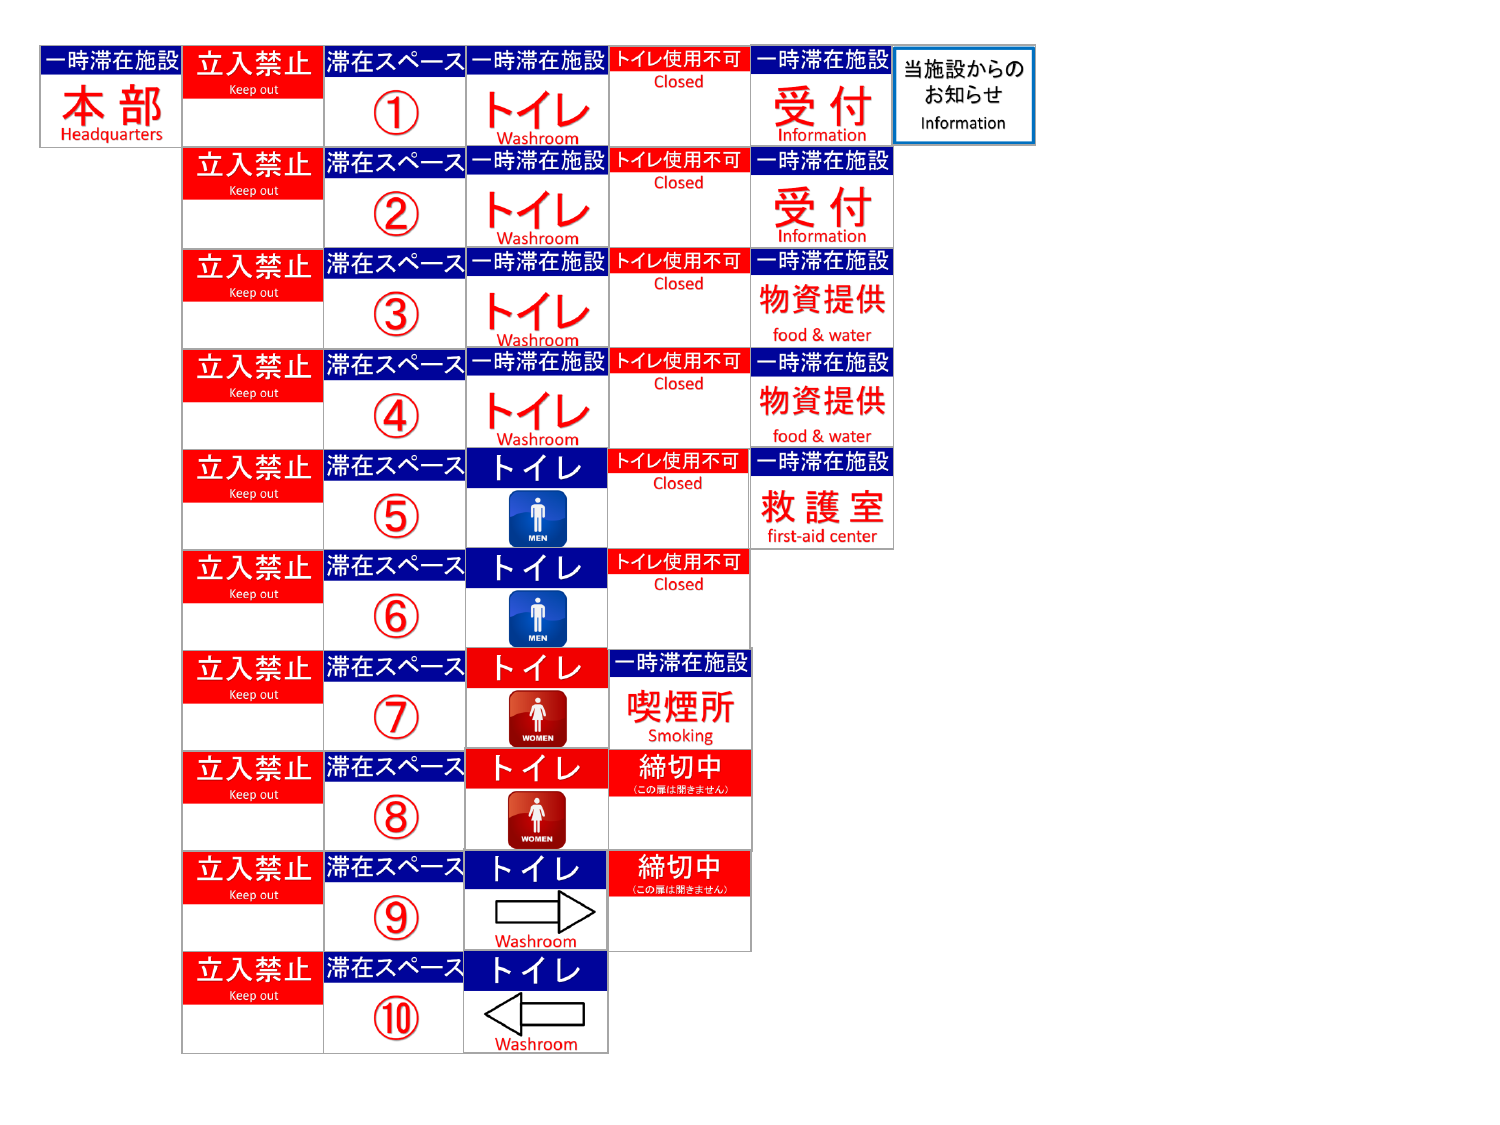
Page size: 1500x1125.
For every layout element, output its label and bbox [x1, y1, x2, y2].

picture [40, 45, 1035, 1053]
